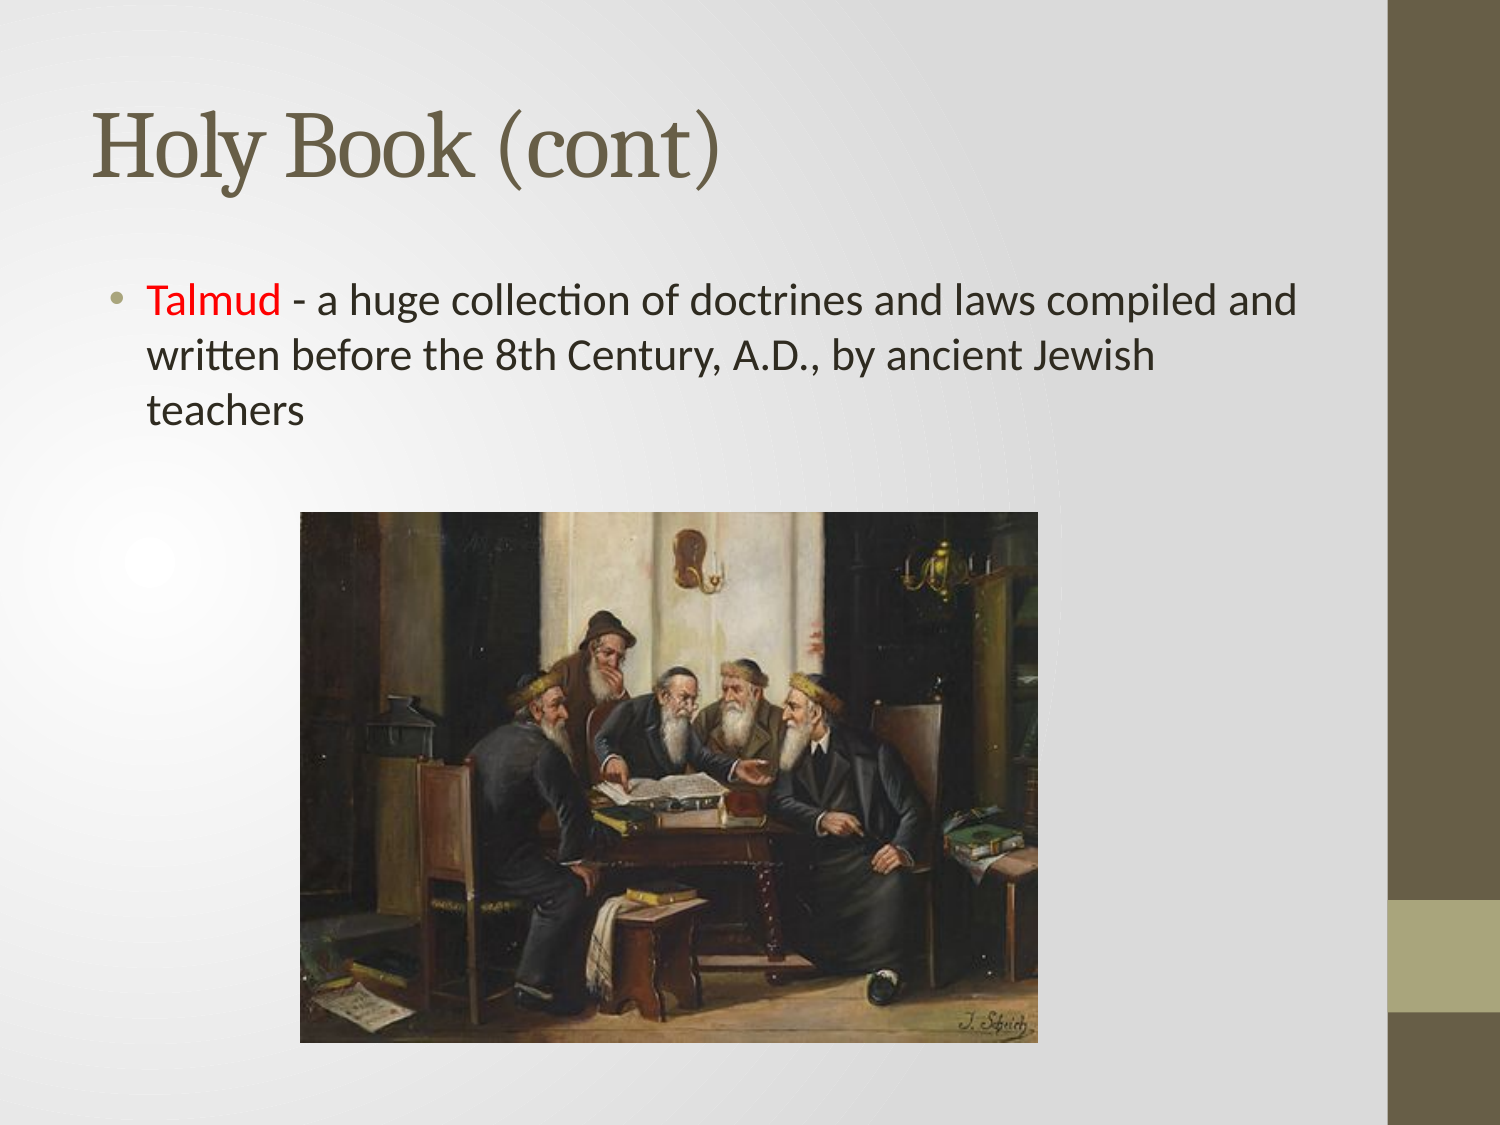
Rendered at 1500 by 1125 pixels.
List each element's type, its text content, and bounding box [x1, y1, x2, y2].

title Holy Book (cont) [75, 45, 1325, 233]
picture [299, 511, 1038, 1043]
list Talmud - a huge collection of doctrines and laws compiled and written before the 8th Century, A.D., by ancient Jewish teachers [75, 262, 1325, 1050]
